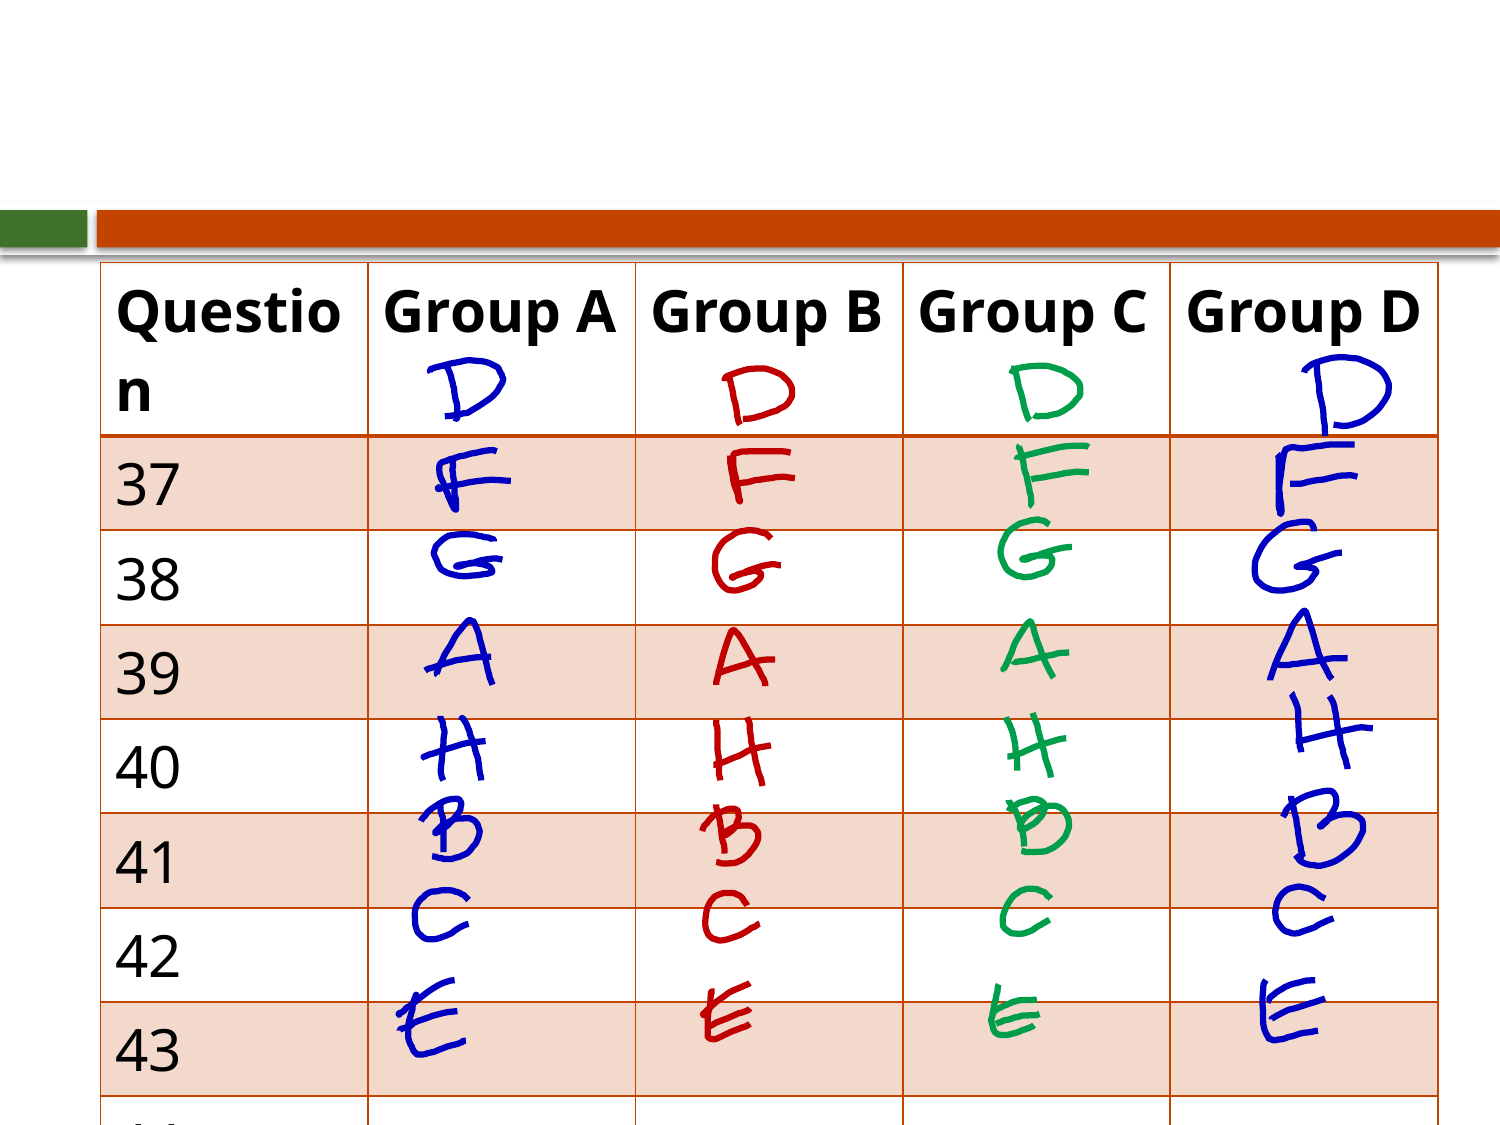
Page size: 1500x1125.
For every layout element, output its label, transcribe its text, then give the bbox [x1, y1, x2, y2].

text_box [729, 450, 791, 503]
text_box [439, 619, 486, 664]
table_header Group A [369, 263, 635, 434]
table_cell 38 [101, 531, 367, 624]
table_cell [1171, 1003, 1437, 1095]
table_cell [904, 1003, 1169, 1095]
text_box [1001, 887, 1052, 935]
text_box [1276, 443, 1355, 515]
table_cell [1171, 626, 1437, 718]
table_cell [369, 1097, 635, 1125]
text_box [708, 990, 721, 1007]
table_cell [1171, 814, 1437, 907]
text_box [1041, 746, 1052, 778]
table_cell [369, 438, 635, 529]
text_box [413, 889, 470, 941]
text_box [470, 745, 483, 781]
text_box [460, 717, 474, 741]
table_cell [1171, 909, 1437, 1001]
text_box [1269, 609, 1333, 681]
text_box [1012, 651, 1070, 663]
table_cell [369, 626, 635, 718]
text_box [1014, 756, 1018, 771]
table_cell [636, 1003, 902, 1095]
table_cell 37 [101, 438, 367, 529]
text_box [995, 1013, 1040, 1025]
table_cell [369, 720, 635, 812]
text_box [705, 1007, 751, 1029]
text_box [701, 807, 760, 865]
text_box [412, 993, 419, 1002]
text_box [422, 740, 486, 759]
text_box [432, 533, 503, 578]
table_cell [1171, 531, 1437, 624]
text_box [1270, 997, 1326, 1020]
text_box [717, 629, 755, 672]
text_box [734, 475, 795, 485]
table_cell [636, 1097, 902, 1125]
text_box [715, 719, 720, 762]
text_box [1261, 979, 1319, 1042]
table_cell [904, 438, 1169, 529]
text_box [706, 1002, 738, 1026]
text_box [746, 716, 754, 748]
table_cell [369, 814, 635, 907]
table_header Group B [636, 263, 902, 434]
text_box [1018, 388, 1031, 421]
table_cell 40 [101, 720, 367, 812]
text_box [723, 367, 793, 420]
text_box [420, 797, 481, 860]
text_box [718, 765, 722, 781]
table_cell [636, 909, 902, 1001]
text_box [713, 744, 772, 766]
text_box [1030, 470, 1089, 481]
table_cell [904, 1097, 1169, 1125]
table_cell [369, 909, 635, 1001]
table_cell [369, 531, 635, 624]
text_box [1005, 716, 1017, 754]
text_box [752, 752, 764, 787]
text_box [990, 1007, 1035, 1036]
table_header Question [101, 263, 367, 434]
table_cell [904, 814, 1169, 907]
table_header Group C [904, 263, 1169, 434]
text_box [1007, 798, 1070, 853]
text_box [1002, 620, 1055, 679]
table_cell 41 [101, 814, 367, 907]
text_box [999, 518, 1072, 579]
text_box [706, 1014, 751, 1040]
text_box [407, 1001, 436, 1025]
text_box [1282, 789, 1364, 867]
text_box [1253, 520, 1342, 592]
text_box [1022, 459, 1034, 507]
text_box [429, 359, 505, 417]
table_cell [1171, 1097, 1437, 1125]
text_box [1295, 726, 1373, 742]
text_box [1016, 444, 1090, 460]
text_box [714, 529, 781, 592]
table_header Group D [1171, 263, 1437, 434]
text_box [444, 486, 457, 511]
text_box [439, 715, 446, 749]
text_box [424, 655, 492, 672]
text_box [715, 658, 776, 675]
text_box [1017, 445, 1023, 455]
table_cell [369, 1003, 635, 1095]
text_box [1338, 734, 1349, 770]
table_cell [904, 720, 1169, 812]
text_box [734, 403, 741, 426]
table_cell 39 [101, 626, 367, 718]
text_box [702, 982, 751, 1017]
table_cell 42 [101, 909, 367, 1001]
table_cell [636, 531, 902, 624]
text_box [1303, 356, 1390, 427]
text_box [1290, 474, 1358, 485]
table_cell [636, 438, 902, 529]
text_box [1298, 742, 1303, 753]
text_box [1268, 979, 1316, 1002]
text_box [1031, 712, 1043, 743]
table_cell [636, 720, 902, 812]
table_cell [904, 626, 1169, 718]
table_cell [1171, 720, 1437, 812]
text_box [1274, 885, 1334, 935]
text_box [1321, 405, 1326, 436]
table_cell 44 [101, 1097, 367, 1125]
text_box [1010, 364, 1082, 417]
text_box [704, 892, 760, 942]
table_cell [1171, 438, 1437, 529]
text_box [1007, 737, 1067, 758]
text_box [1328, 695, 1340, 730]
table_cell [636, 814, 902, 907]
text_box [407, 1017, 466, 1056]
text_box [439, 753, 445, 781]
text_box [992, 984, 1013, 1011]
table_cell [904, 531, 1169, 624]
table_cell [904, 909, 1169, 1001]
text_box [715, 665, 767, 687]
text_box [991, 998, 1037, 1016]
text_box [397, 979, 455, 1016]
table_cell [636, 626, 902, 718]
text_box [438, 449, 498, 486]
text_box [435, 658, 494, 686]
text_box [437, 478, 511, 490]
text_box [1277, 657, 1348, 666]
text_box [1290, 692, 1301, 740]
table_cell 43 [101, 1003, 367, 1095]
text_box [398, 1010, 458, 1031]
